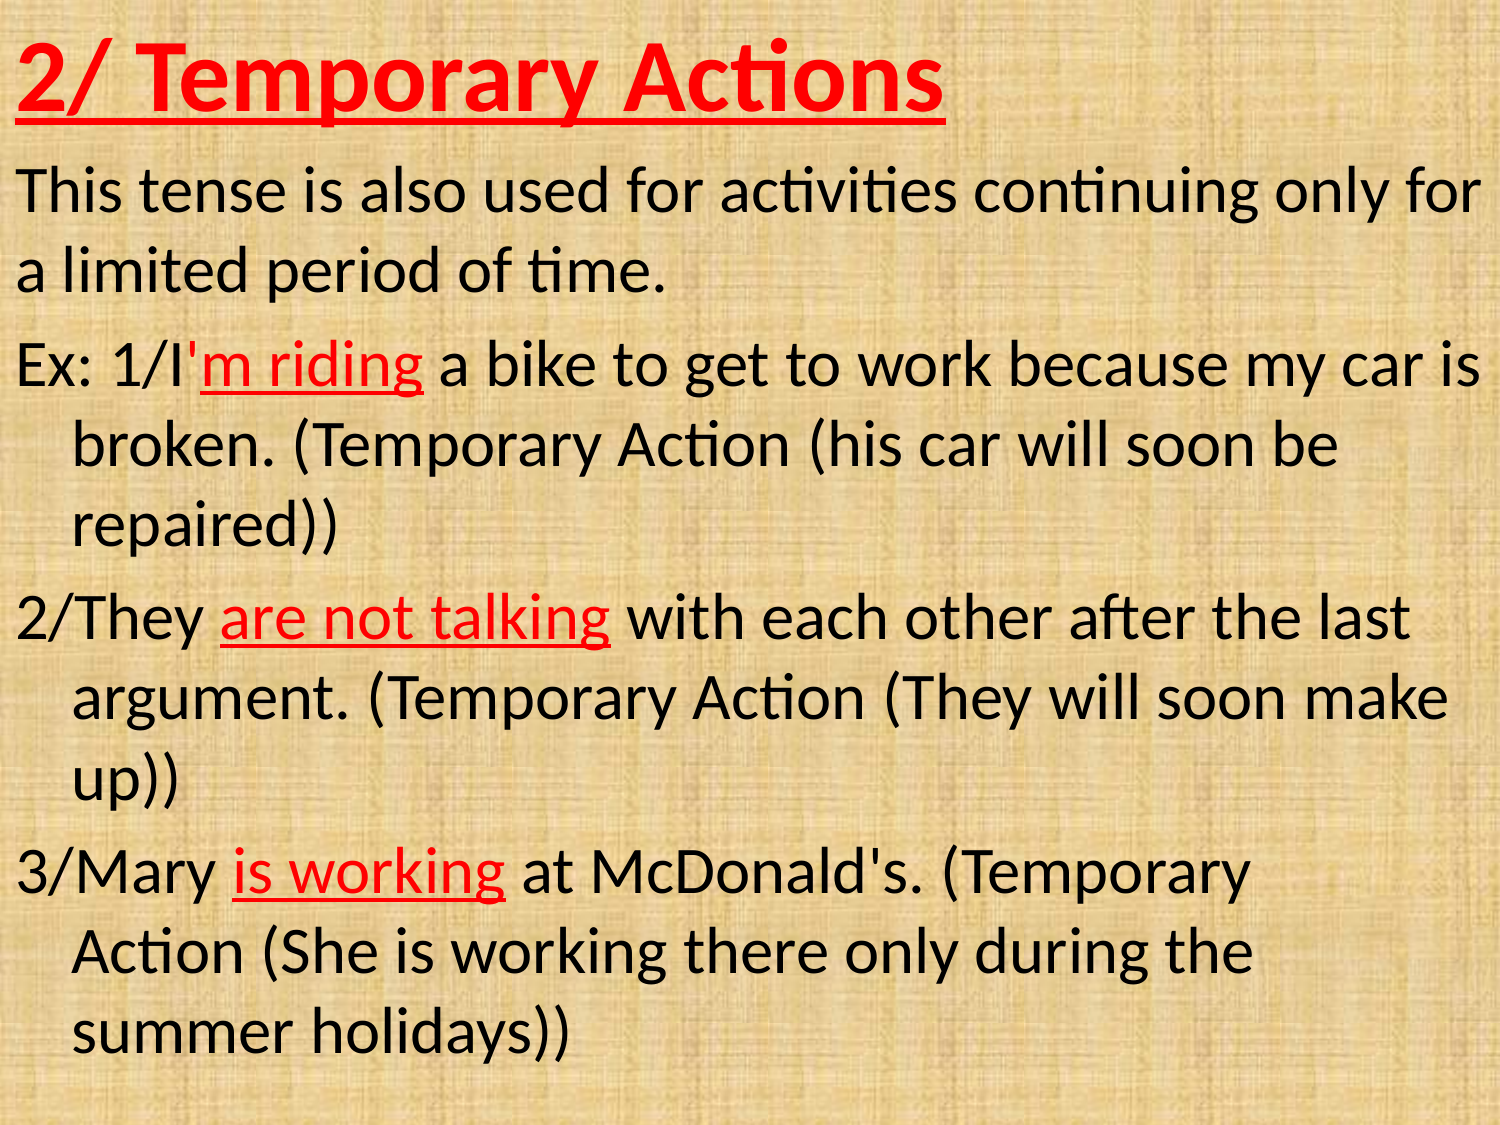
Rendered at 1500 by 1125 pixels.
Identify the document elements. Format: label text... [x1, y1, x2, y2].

list 2/ Temporary Actions This tense is also used for activities continuing only for a limited period of time. Ex: 1/I'm riding a bike to get to work because my car is broken. (Temporary Action (his car will soon be repaired)) 2/They are not talking with each other after the last argument. (Temporary Action (They will soon make up)) 3/Mary is working at McDonald's. (Temporary Action (She is working there only during the summer holidays)) [0, 0, 1500, 1125]
